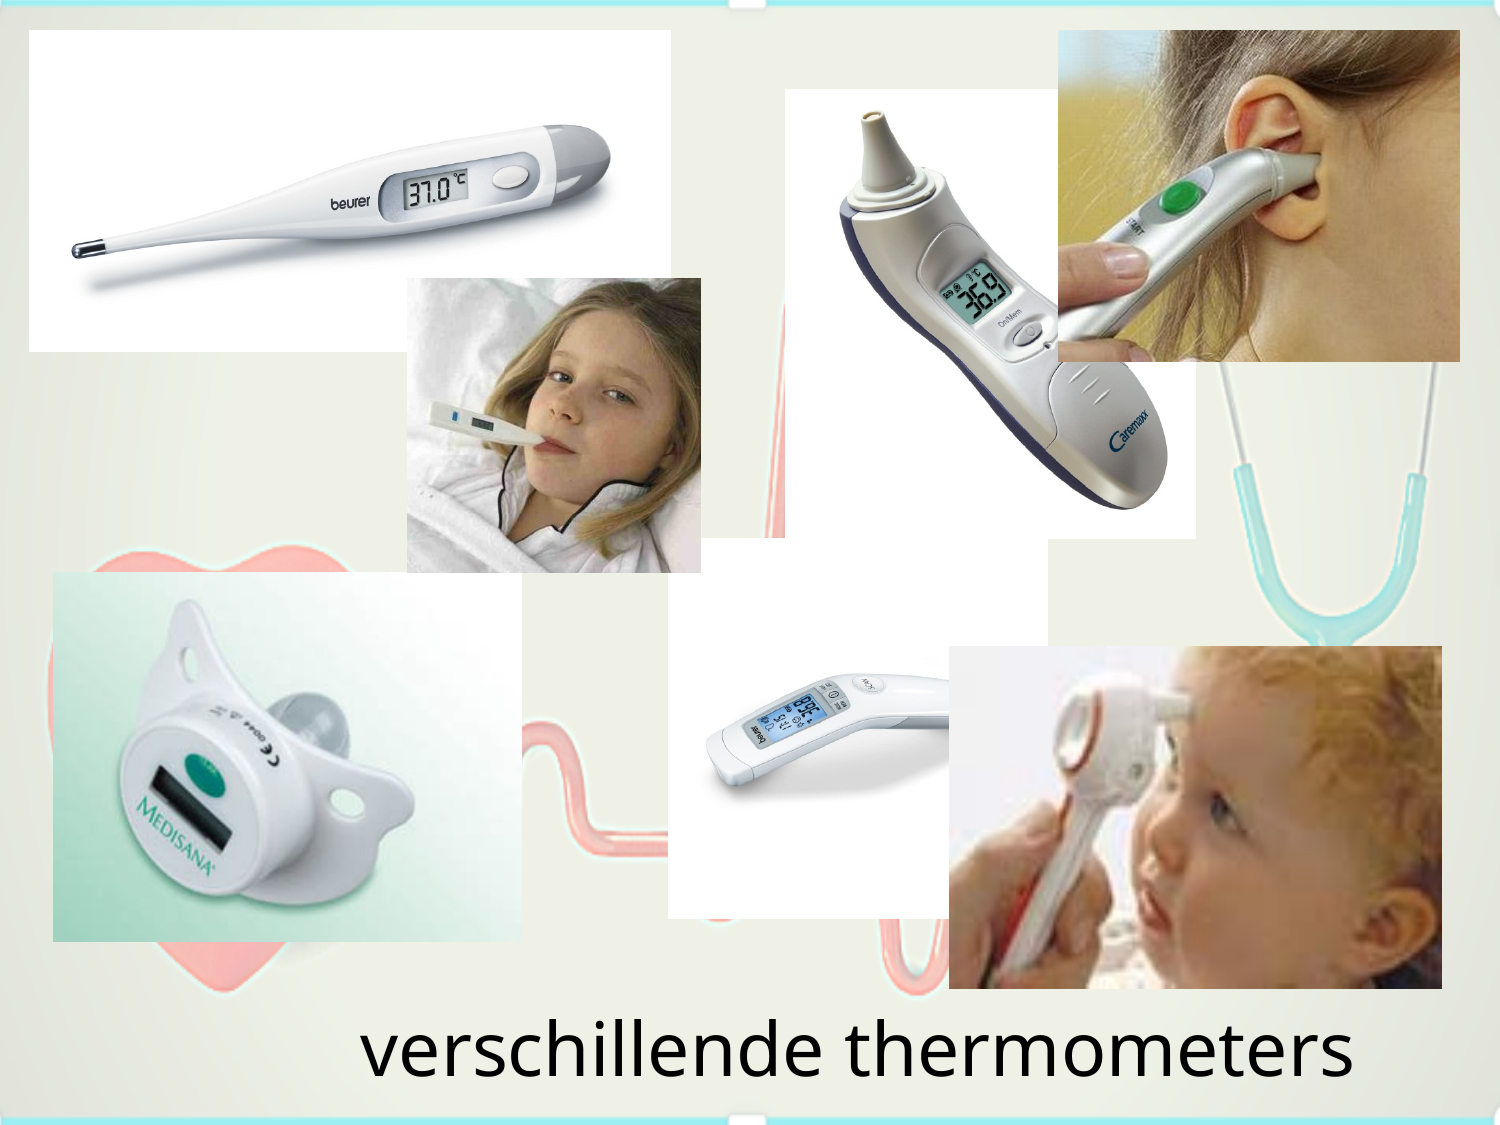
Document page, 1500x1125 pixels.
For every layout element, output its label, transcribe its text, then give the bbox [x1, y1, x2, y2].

text_box verschillende thermometers [346, 993, 1371, 1099]
picture [29, 30, 1461, 990]
